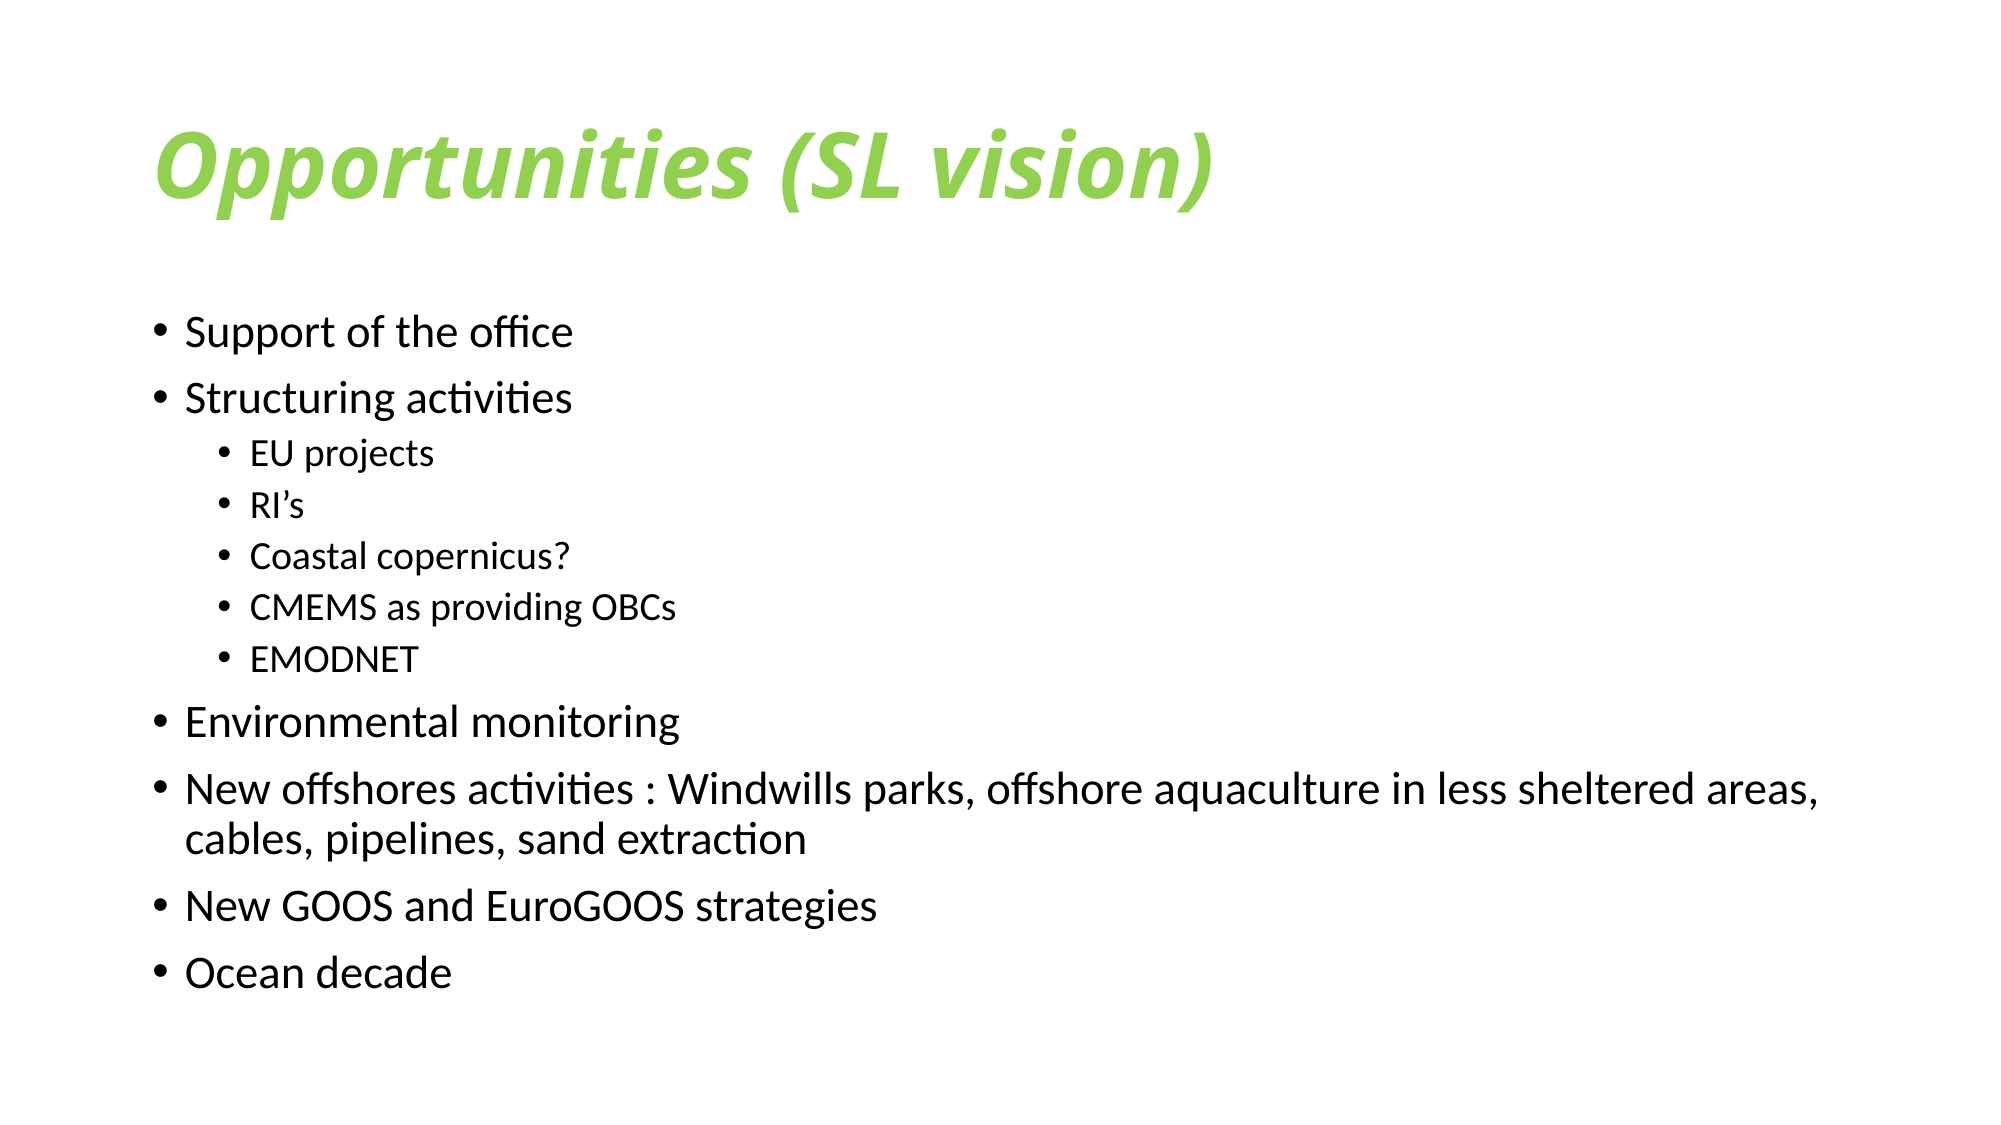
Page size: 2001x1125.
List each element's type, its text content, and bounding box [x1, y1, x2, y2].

title Opportunities (SL vision) [137, 59, 1863, 278]
list Support of the office Structuring activities EU projects RI’s Coastal copernicus? CMEMS as providing OBCs EMODNET Environmental monitoring New offshores activities : Windwills parks, offshore aquaculture in less sheltered areas, cables, pipelines, sand extraction New GOOS and EuroGOOS strategies Ocean decade [137, 299, 1863, 1014]
